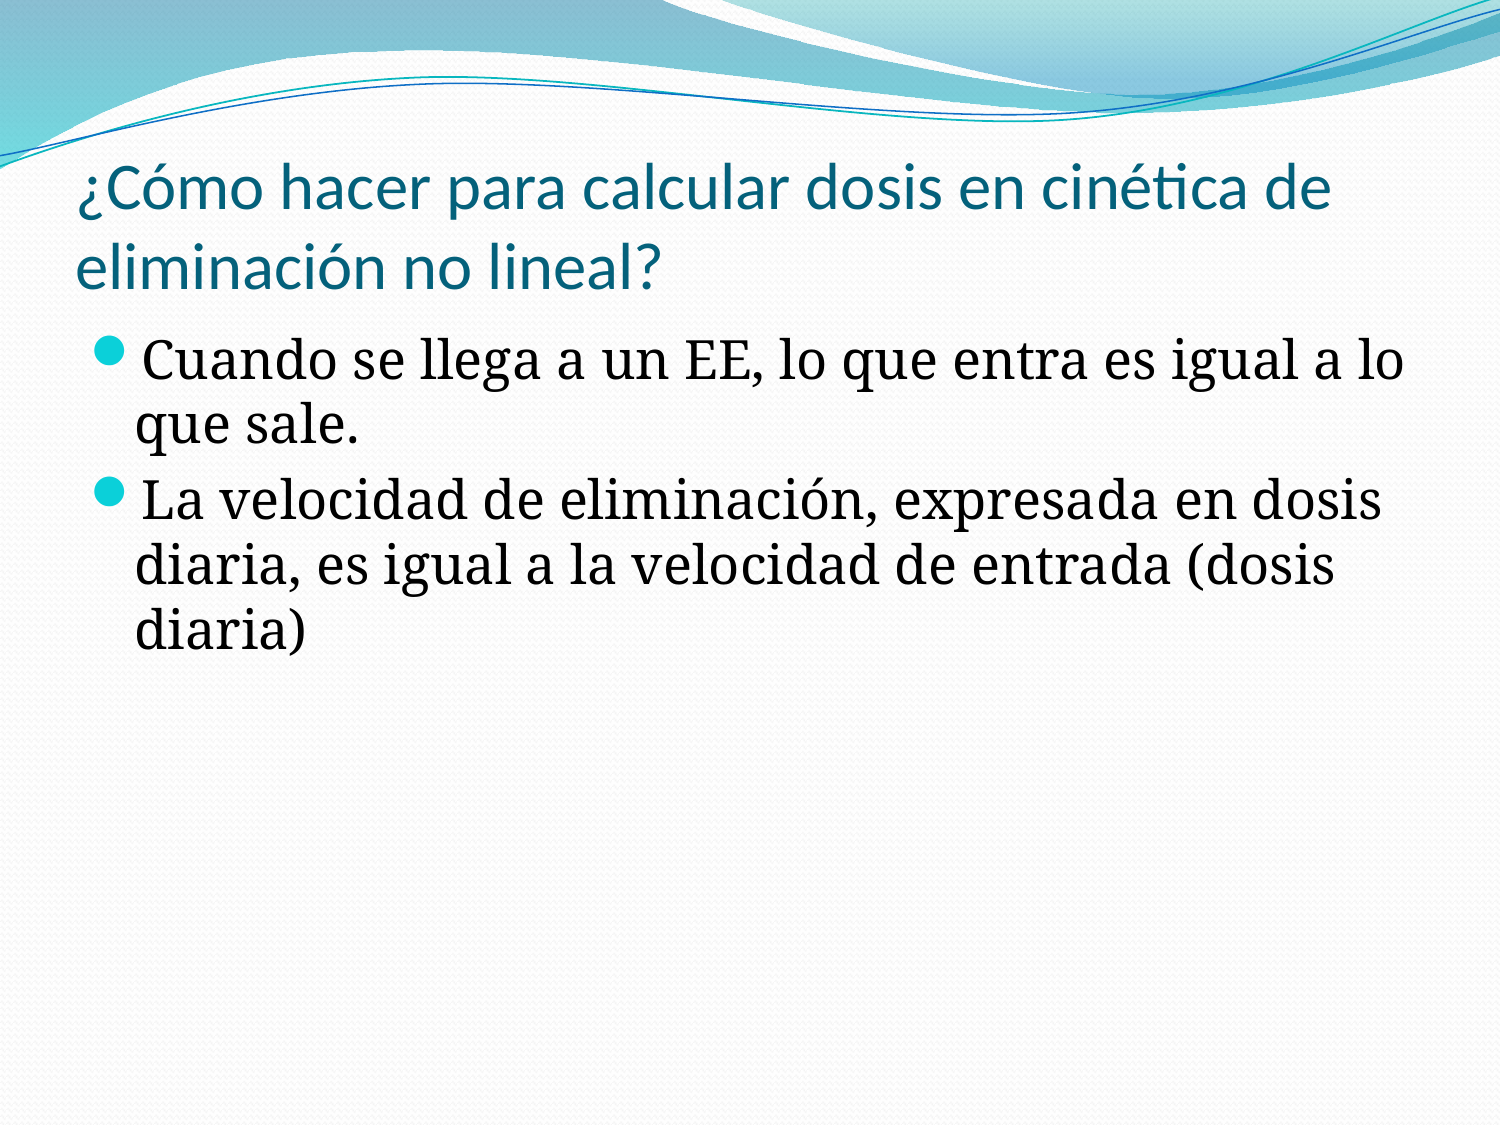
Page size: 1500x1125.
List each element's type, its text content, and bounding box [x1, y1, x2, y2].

title ¿Cómo hacer para calcular dosis en cinética de eliminación no lineal? [74, 115, 1426, 304]
list Cuando se llega a un EE, lo que entra es igual a lo que sale. La velocidad de eliminación, expresada en dosis diaria, es igual a la velocidad de entrada (dosis diaria) [74, 317, 1426, 1038]
